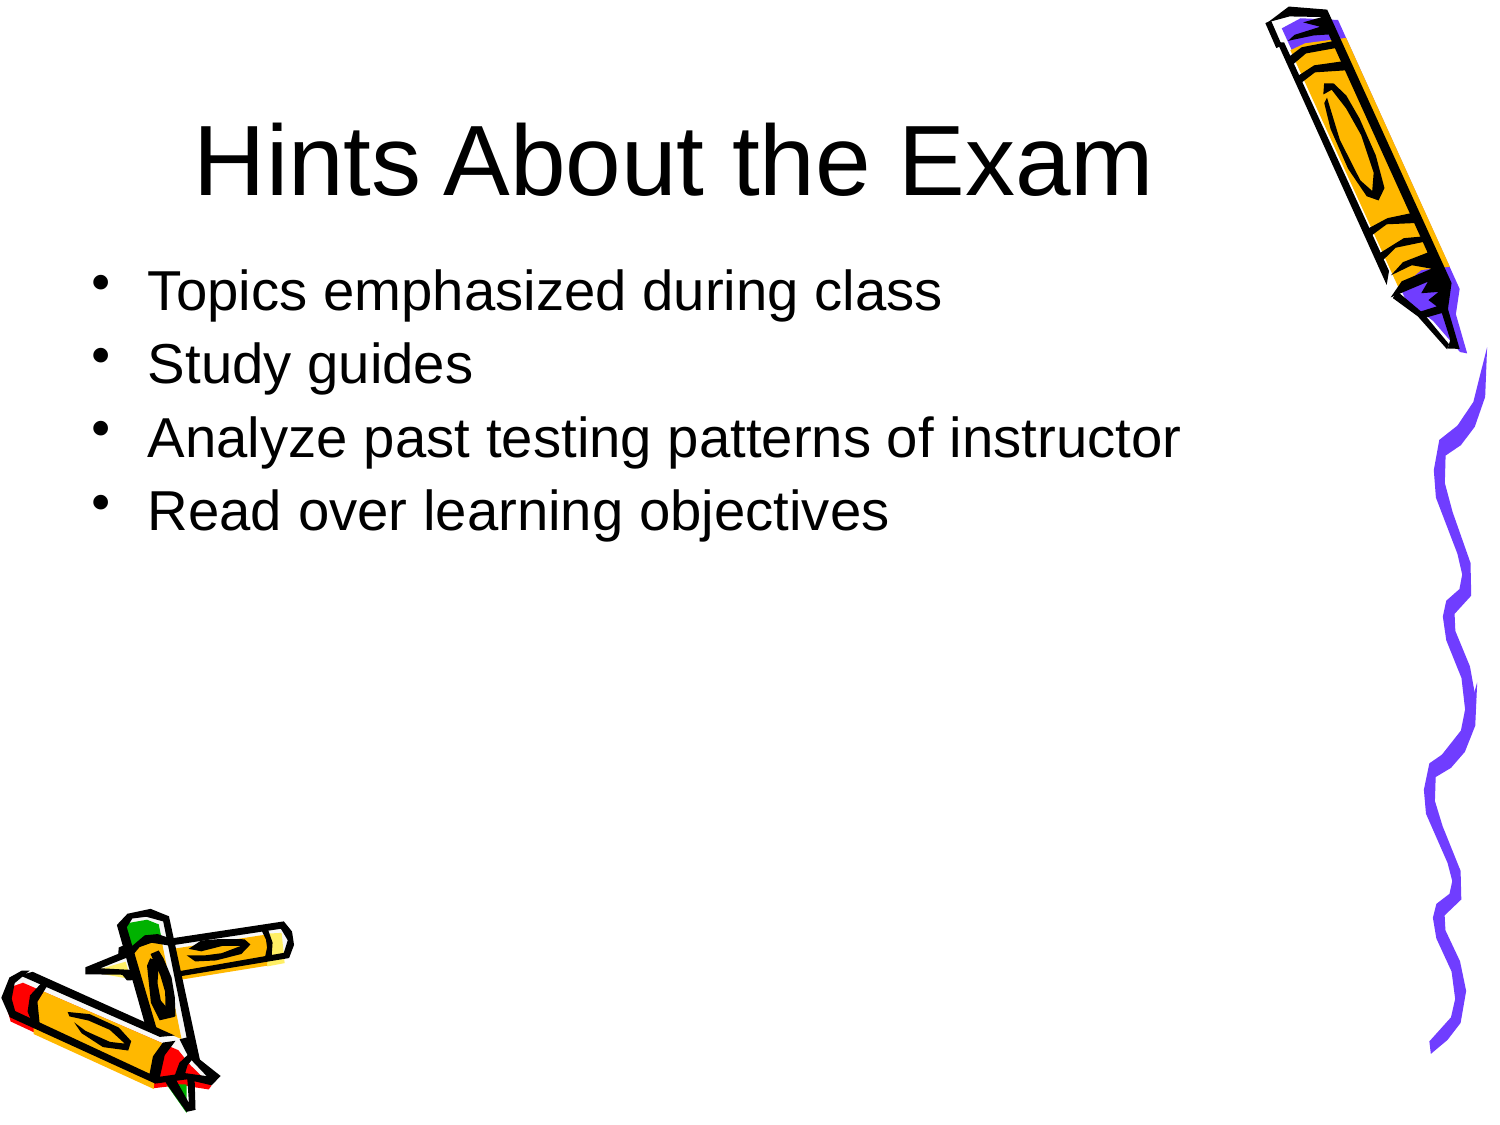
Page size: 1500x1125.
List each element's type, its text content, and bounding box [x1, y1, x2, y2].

list Topics emphasized during class Study guides Analyze past testing patterns of instructor Read over learning objectives [91, 261, 1355, 863]
title Hints About the Exam [110, 0, 1239, 216]
